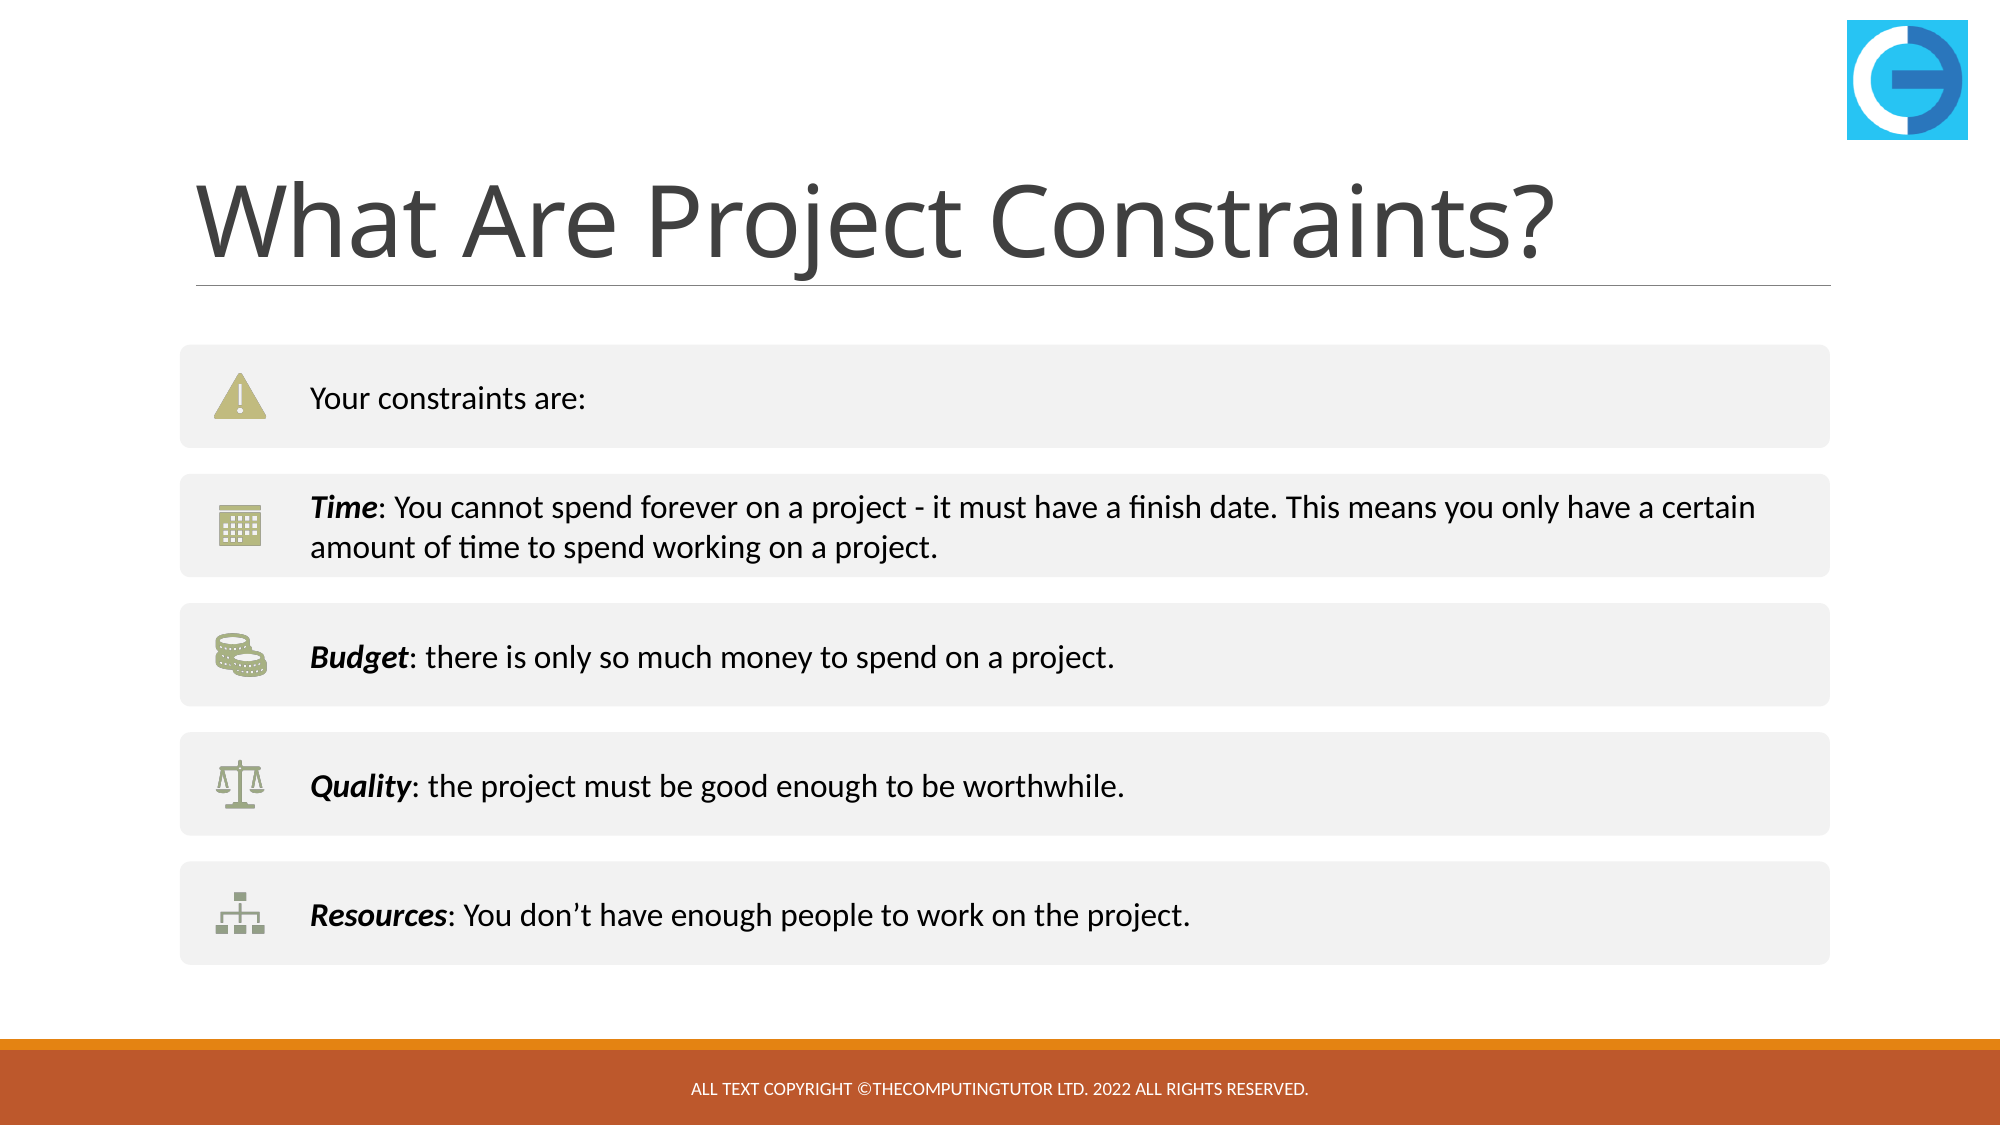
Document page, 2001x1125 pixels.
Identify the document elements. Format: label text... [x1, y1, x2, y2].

picture [1847, 20, 1968, 140]
title What Are Project Constraints? [180, 47, 1830, 285]
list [179, 343, 1831, 966]
footer All text copyright ©TheComputingTutor Ltd. 2022 All rights Reserved. [604, 1059, 1396, 1120]
